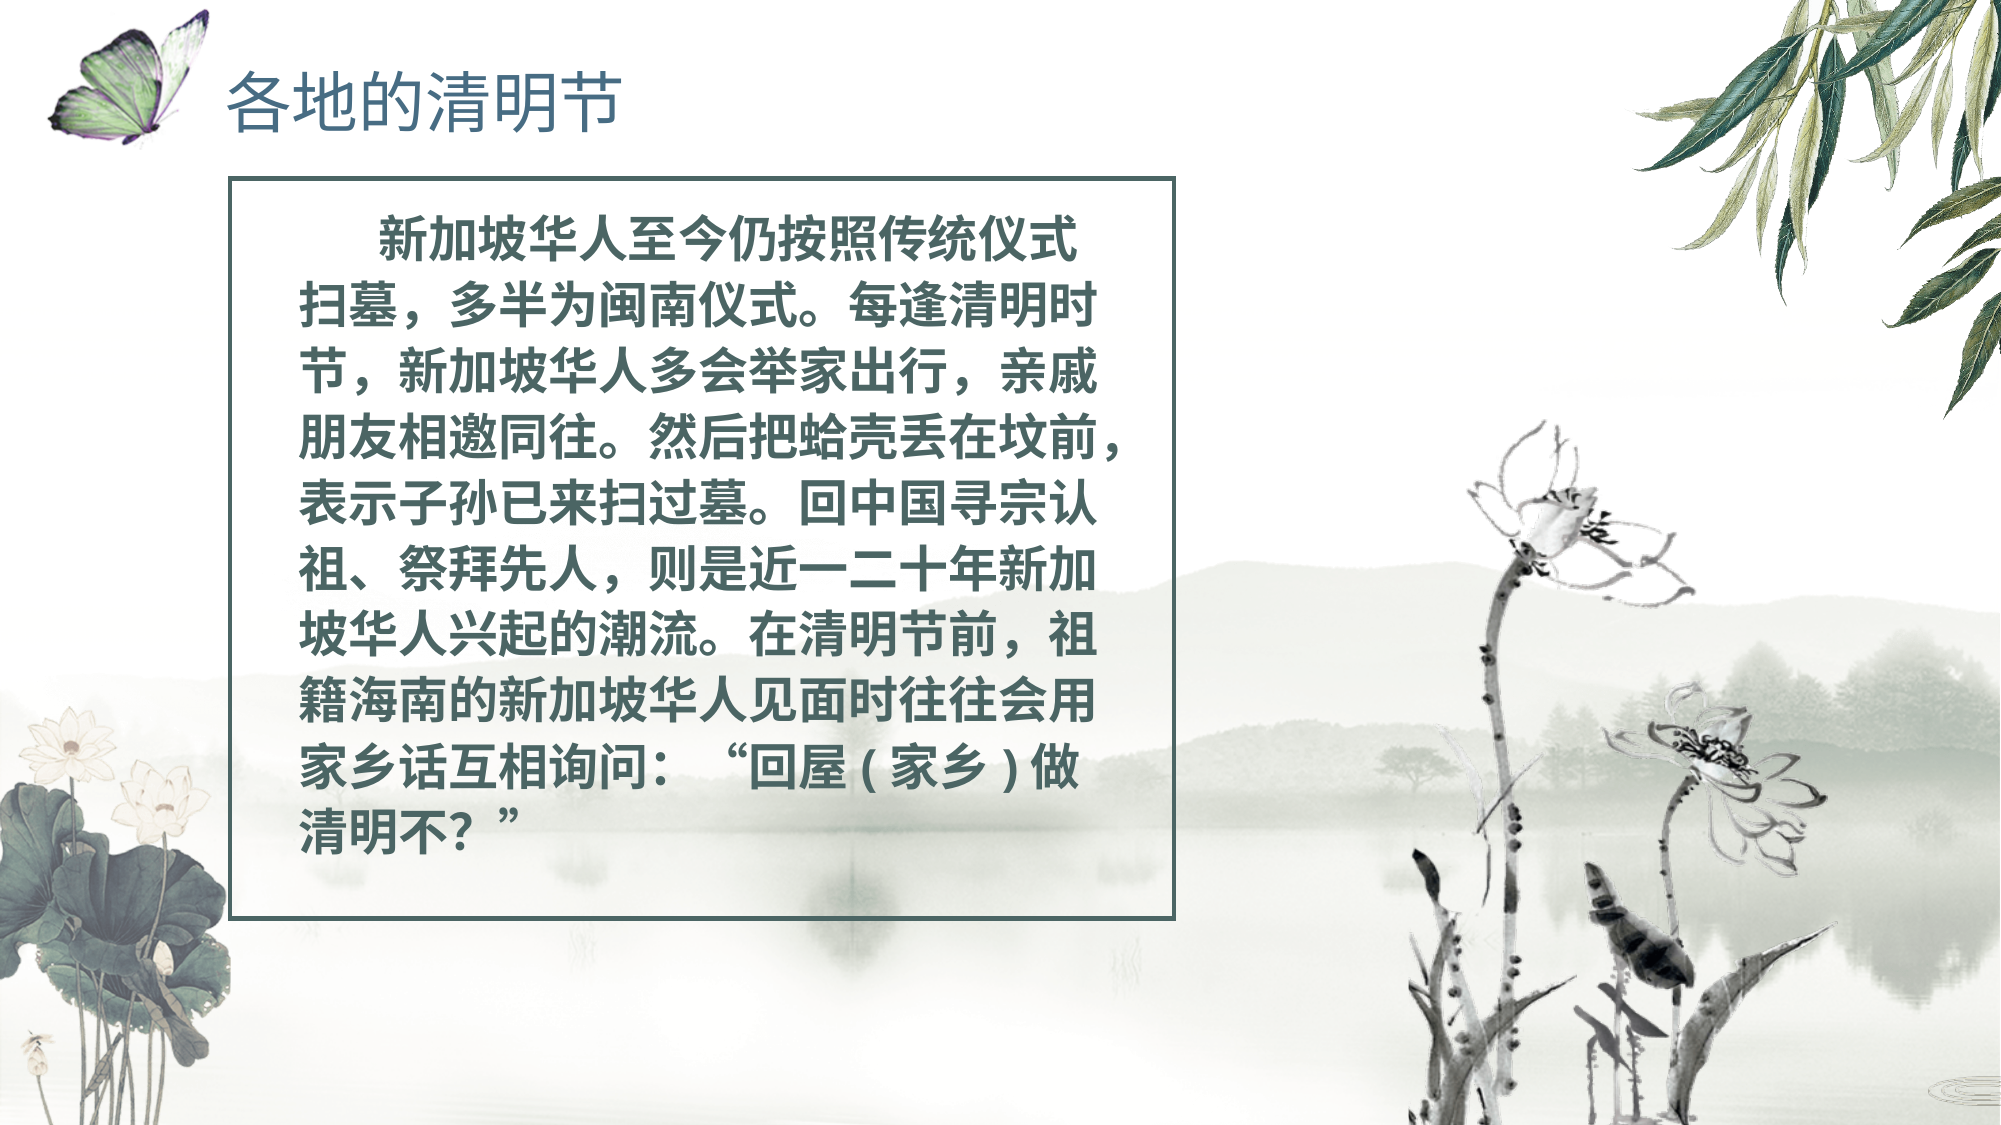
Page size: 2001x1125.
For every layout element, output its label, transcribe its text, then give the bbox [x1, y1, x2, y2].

picture [1408, 0, 2001, 1125]
text_box 各地的清明节 [211, 53, 641, 149]
picture [46, 7, 211, 150]
picture [0, 306, 231, 1125]
text_box [229, 177, 1175, 919]
